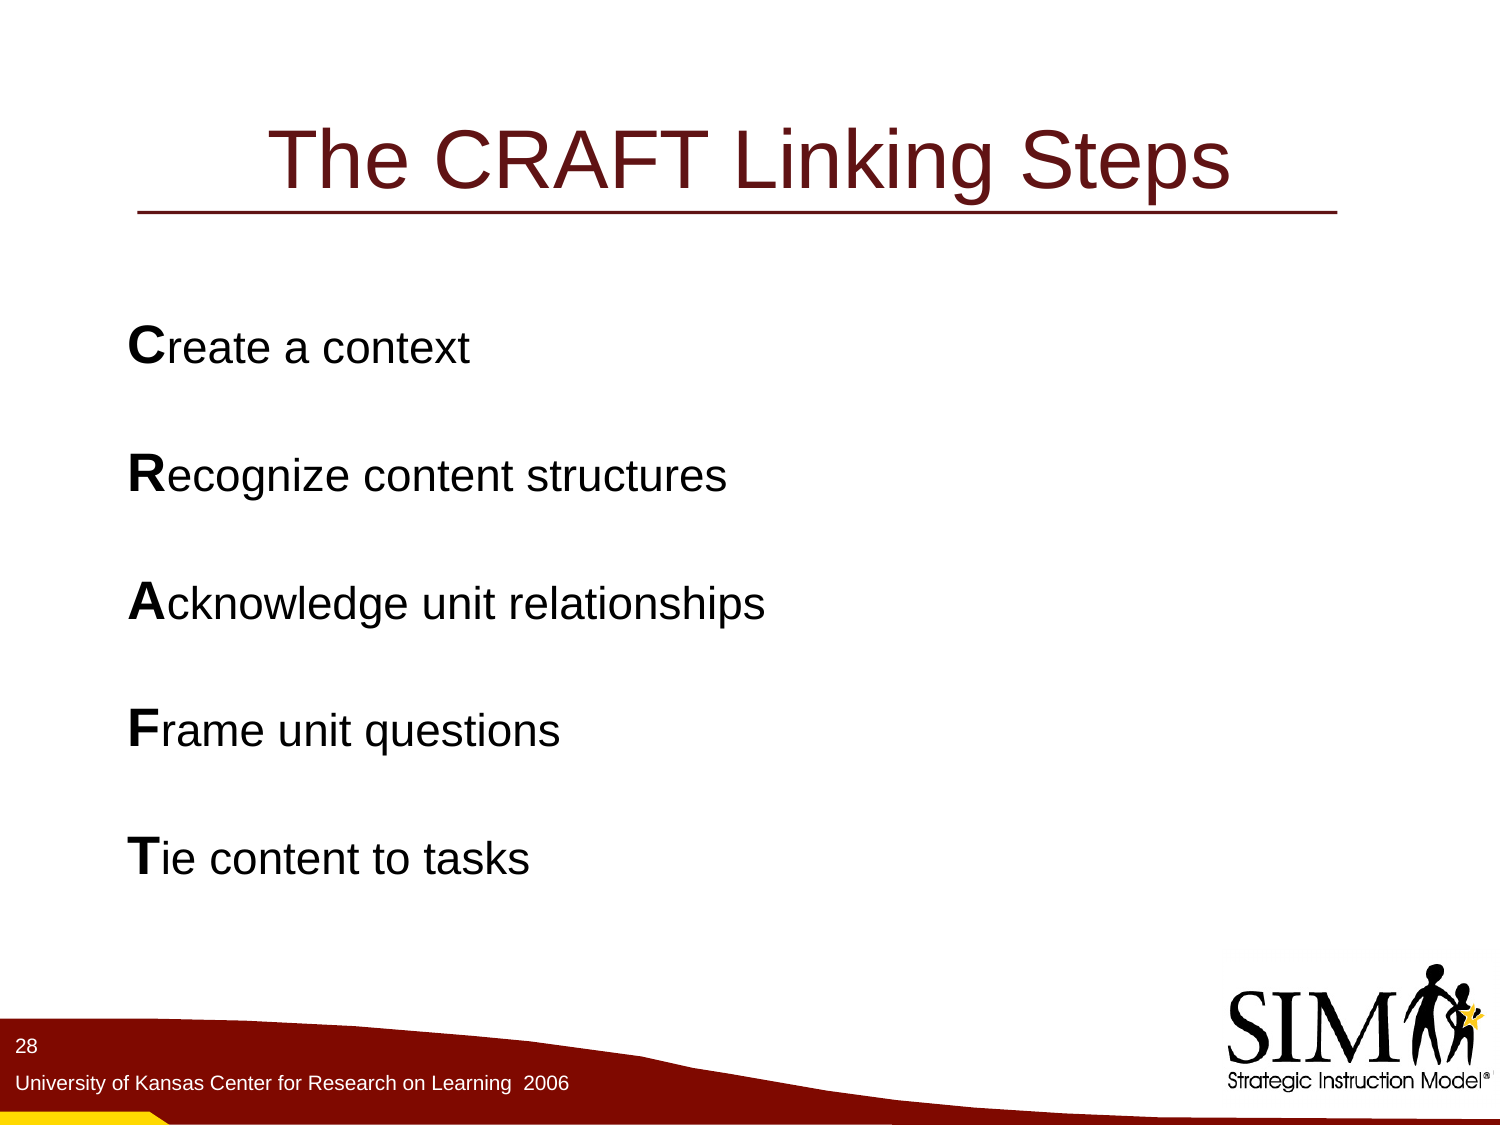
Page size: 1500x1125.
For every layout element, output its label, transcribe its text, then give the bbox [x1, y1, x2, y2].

footer University of Kansas Center for Research on Learning 2006 [0, 1062, 626, 1101]
slide_number 28 [0, 1024, 313, 1062]
title The CRAFT Linking Steps [112, 74, 1388, 213]
picture [1222, 949, 1500, 1108]
list Create a context Recognize content structures Acknowledge unit relationships Frame unit questions Tie content to tasks [112, 249, 1388, 901]
